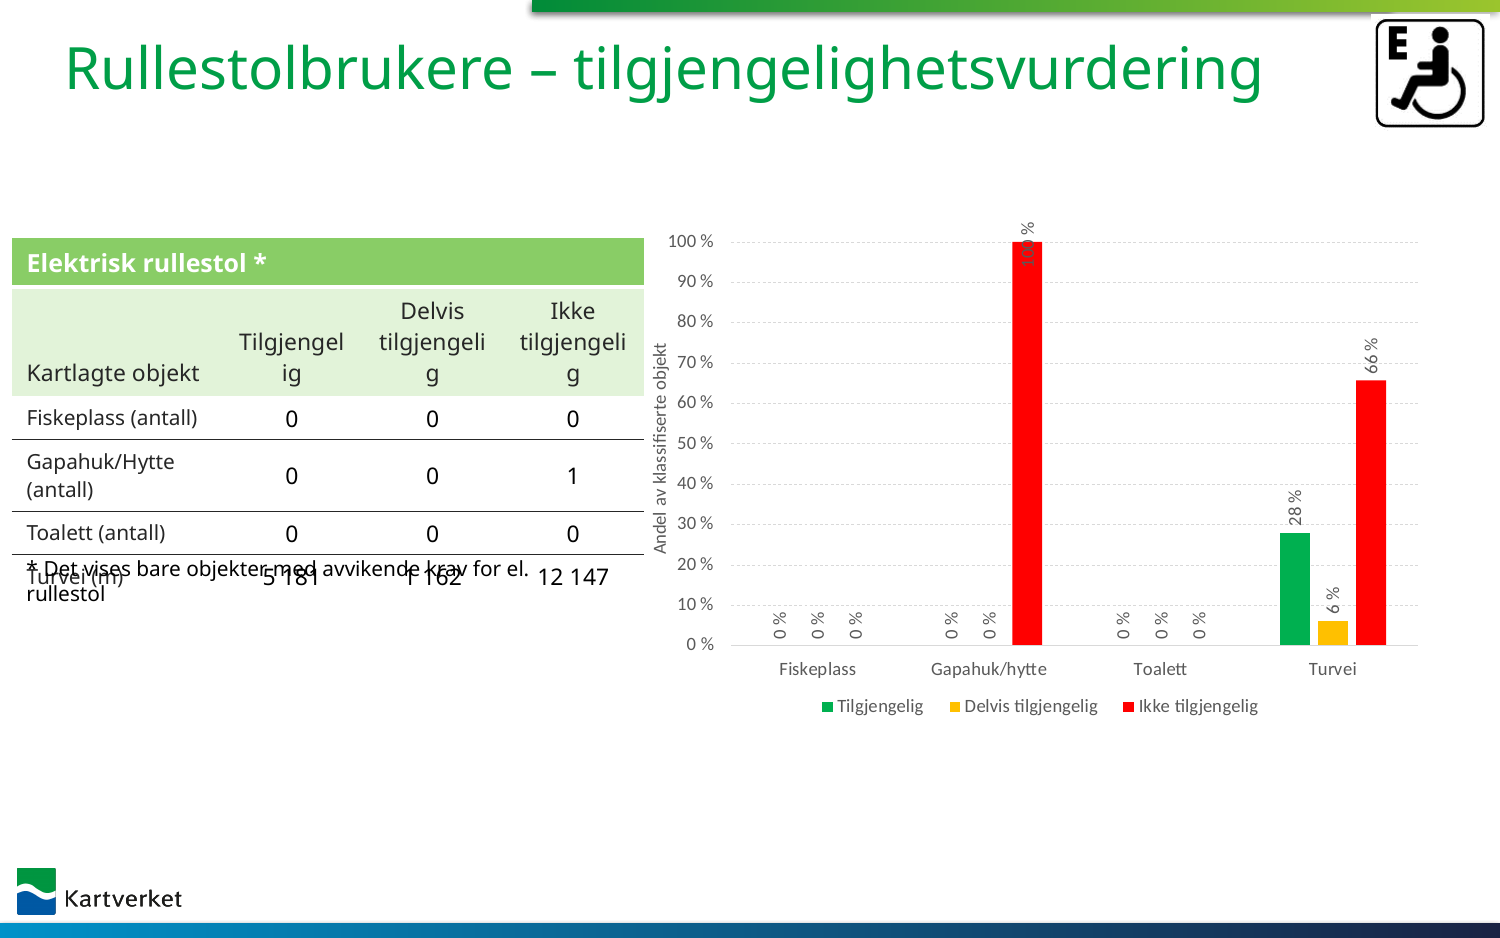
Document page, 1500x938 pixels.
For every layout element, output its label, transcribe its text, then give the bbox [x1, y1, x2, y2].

table_cell 0 [222, 512, 362, 548]
table_cell Kartlagte objekt [12, 289, 222, 396]
text_box * Det vises bare objekter med avvikende krav for el. rullestol [11, 548, 597, 613]
table_cell 0 [222, 440, 362, 511]
table_cell 0 [362, 512, 503, 548]
table_cell Ikke tilgjengelig [503, 289, 638, 396]
table_header Elektrisk rullestol * [12, 238, 638, 285]
table_cell 0 [362, 396, 503, 439]
table_cell 1 [503, 440, 638, 511]
picture [643, 218, 1429, 728]
table_cell Toalett (antall) [12, 512, 222, 548]
table_cell Delvis tilgjengelig [362, 289, 503, 396]
text_box Rullestolbrukere – tilgjengelighetsvurdering [49, 12, 1372, 109]
table_cell Tilgjengelig [222, 289, 362, 396]
table_cell 12 147 [597, 555, 638, 598]
table_cell 0 [503, 512, 638, 554]
table_cell 0 [362, 440, 503, 511]
table_cell 0 [503, 396, 638, 439]
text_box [1371, 13, 1491, 133]
table_cell Gapahuk/Hytte (antall) [12, 440, 222, 511]
table_cell 0 [222, 396, 362, 439]
table_cell Fiskeplass (antall) [12, 396, 222, 439]
